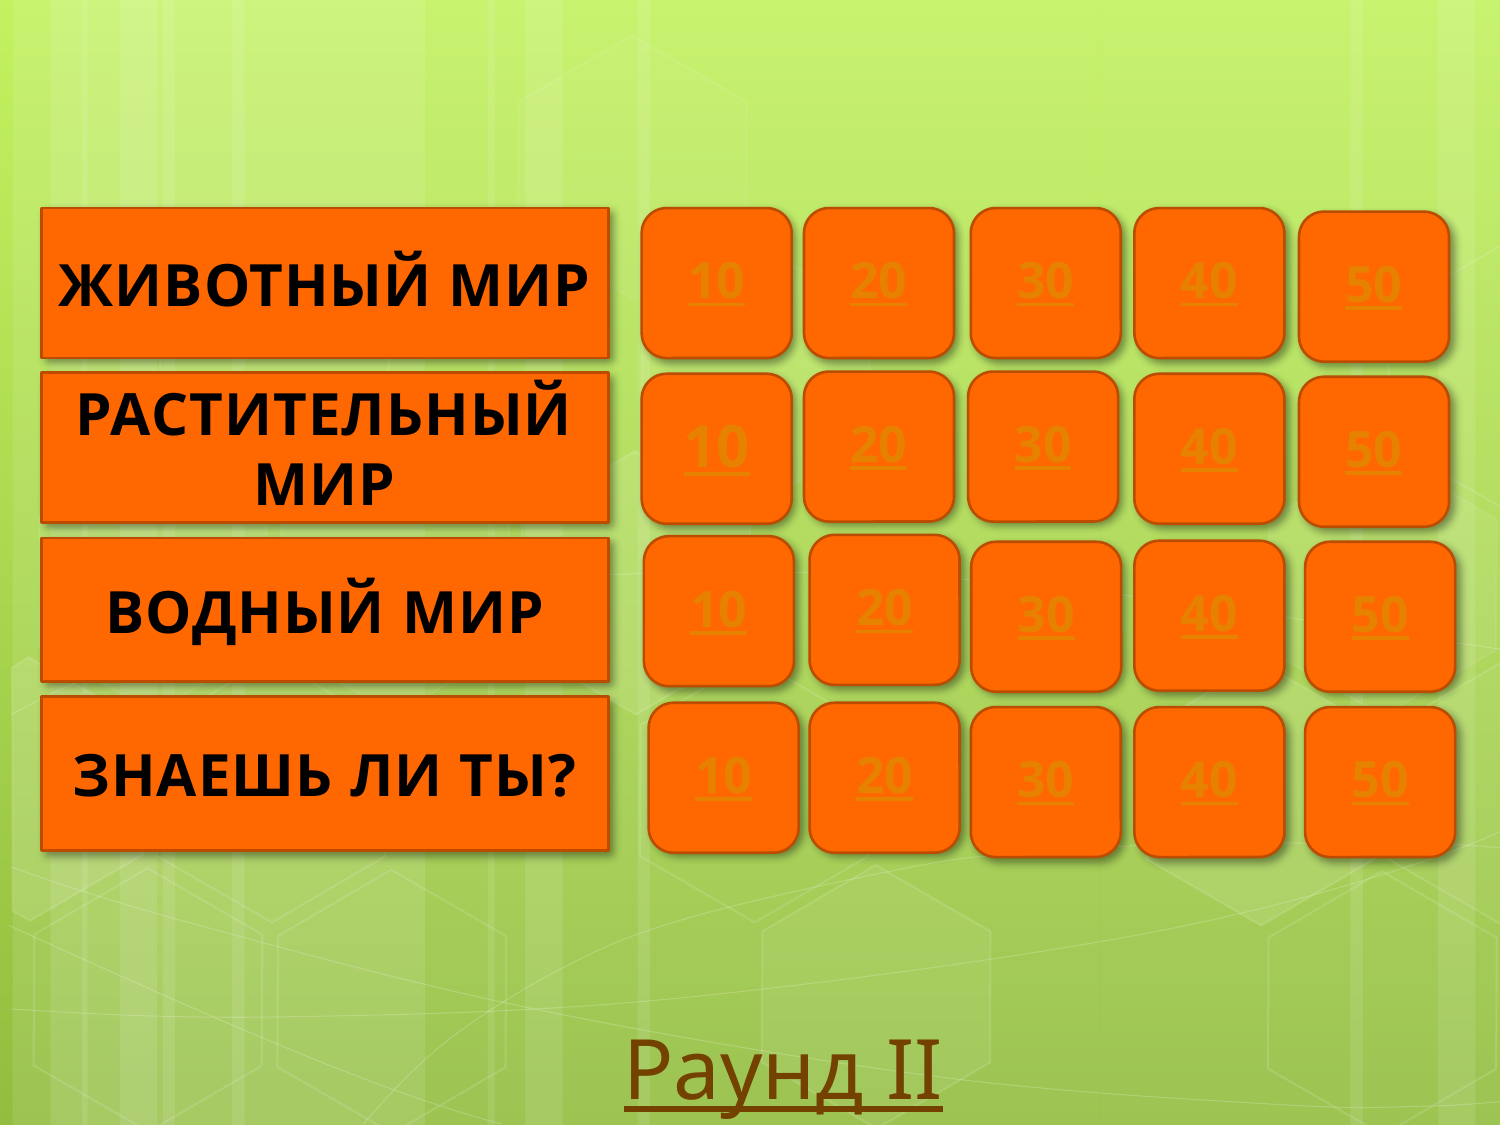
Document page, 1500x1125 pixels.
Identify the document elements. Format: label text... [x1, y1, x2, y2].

text_box 40 [1133, 372, 1286, 526]
text_box 30 [969, 206, 1123, 360]
text_box 50 [1303, 540, 1457, 694]
text_box 50 [1303, 705, 1457, 859]
text_box 20 [802, 370, 956, 523]
text_box 40 [1133, 206, 1286, 360]
text_box РАСТИТЕЛЬНЫЙ МИР [40, 371, 610, 524]
text_box 30 [966, 370, 1120, 523]
text_box 10 [647, 701, 800, 855]
text_box 50 [1297, 210, 1451, 363]
text_box 40 [1133, 705, 1286, 859]
text_box ЖИВОТНЫЙ МИР [40, 207, 610, 359]
text_box 30 [970, 705, 1123, 859]
text_box 40 [1133, 539, 1286, 693]
text_box 20 [808, 533, 961, 687]
text_box 10 [642, 534, 796, 688]
text_box ЗНАЕШЬ ЛИ ТЫ? [40, 695, 610, 852]
text_box Раунд II [451, 1008, 1115, 1125]
text_box 20 [802, 206, 956, 360]
text_box 50 [1297, 375, 1451, 529]
text_box 20 [808, 701, 961, 855]
text_box ВОДНЫЙ МИР [40, 537, 610, 683]
text_box 10 [640, 206, 793, 360]
text_box 10 [640, 372, 793, 526]
text_box 30 [969, 540, 1123, 694]
